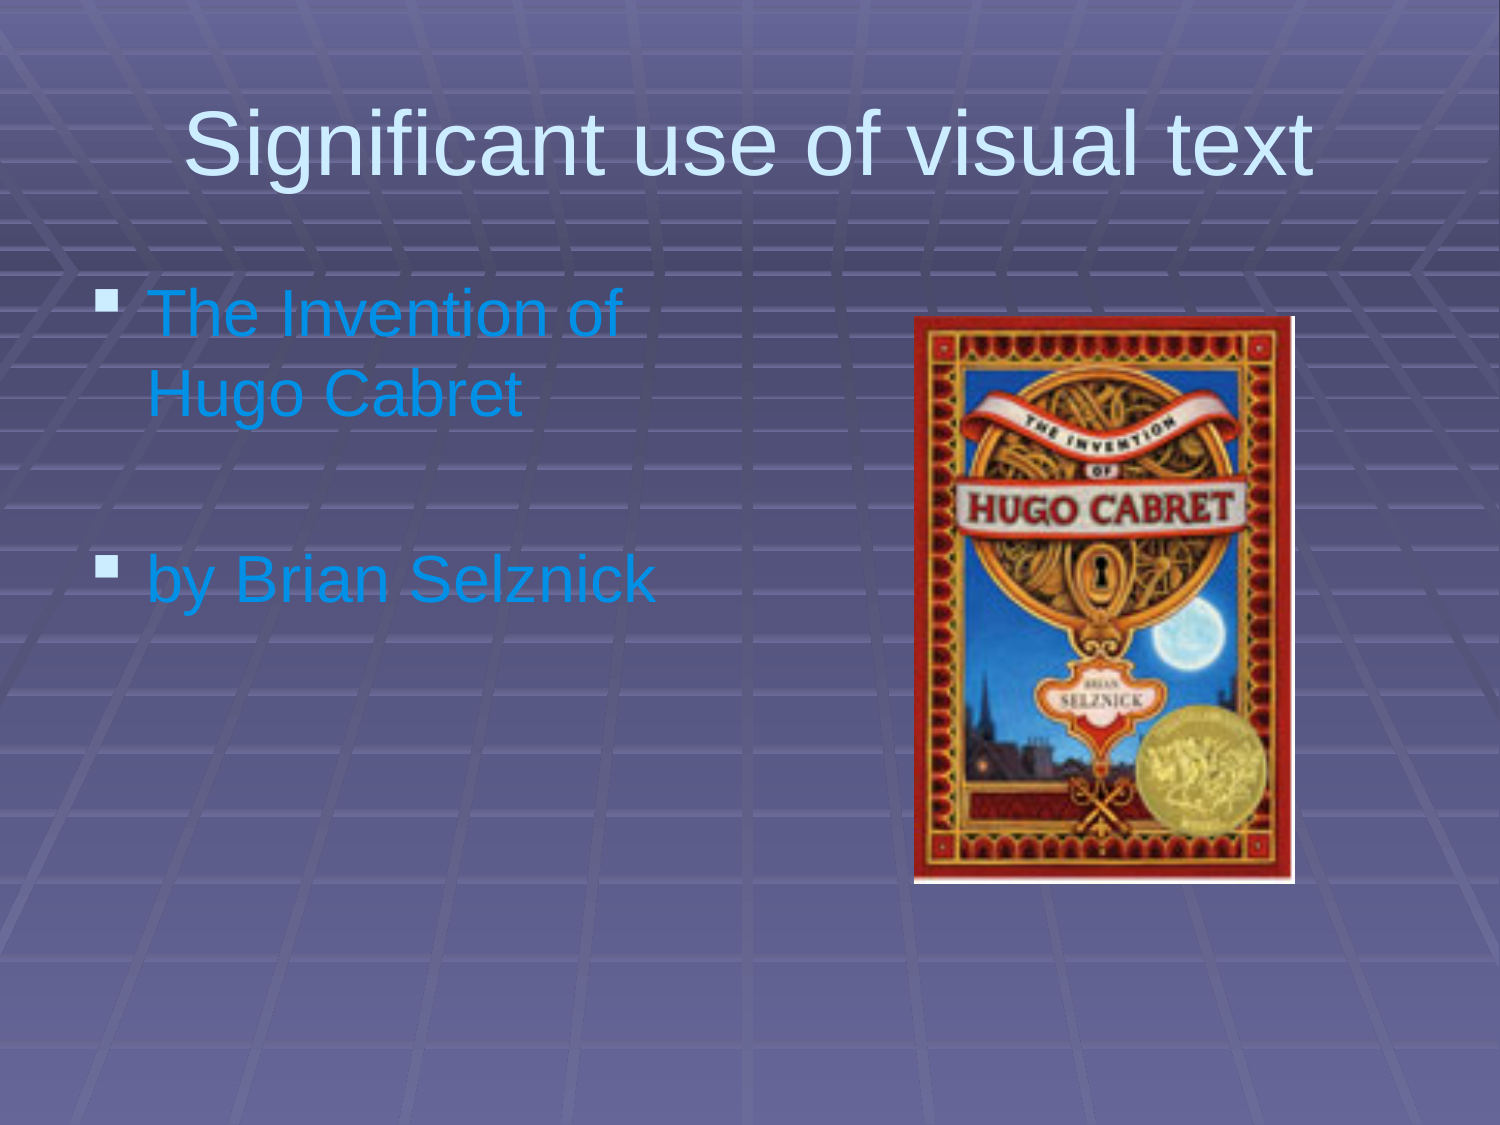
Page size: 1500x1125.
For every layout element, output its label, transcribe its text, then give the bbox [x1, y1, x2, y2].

list The Invention of Hugo Cabret by Brian Selznick [74, 261, 738, 1001]
title Significant use of visual text [74, 44, 1425, 233]
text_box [913, 316, 1296, 884]
